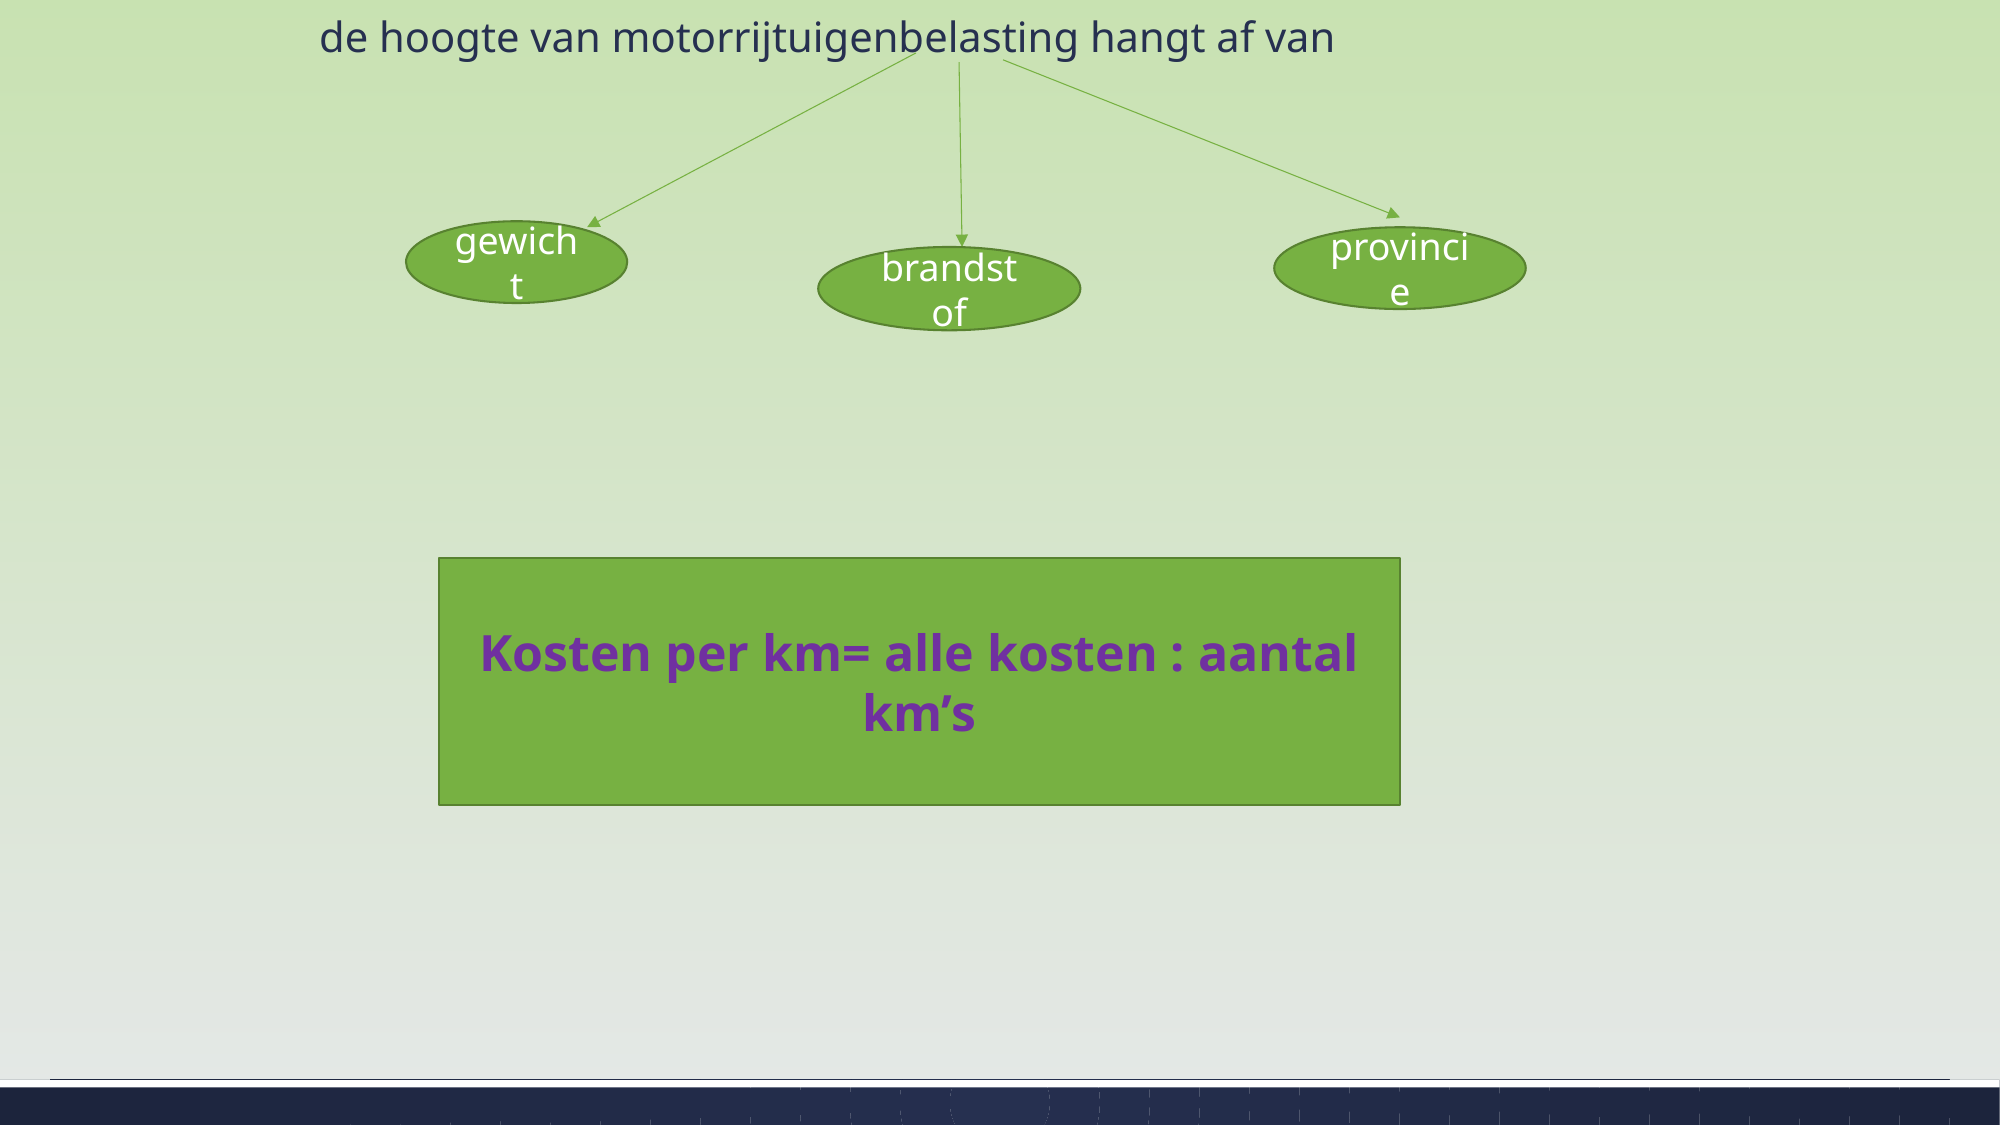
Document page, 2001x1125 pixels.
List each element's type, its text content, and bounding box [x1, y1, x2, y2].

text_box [587, 52, 916, 228]
text_box gewicht [404, 220, 629, 305]
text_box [1002, 59, 1400, 218]
text_box brandstof [817, 245, 1082, 332]
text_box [959, 62, 963, 247]
text_box provincie [1273, 226, 1527, 311]
text_box Kosten per km= alle kosten : aantal km’s [438, 557, 1401, 806]
list de hoogte van motorrijtuigenbelasting hangt af van [38, 9, 1599, 940]
